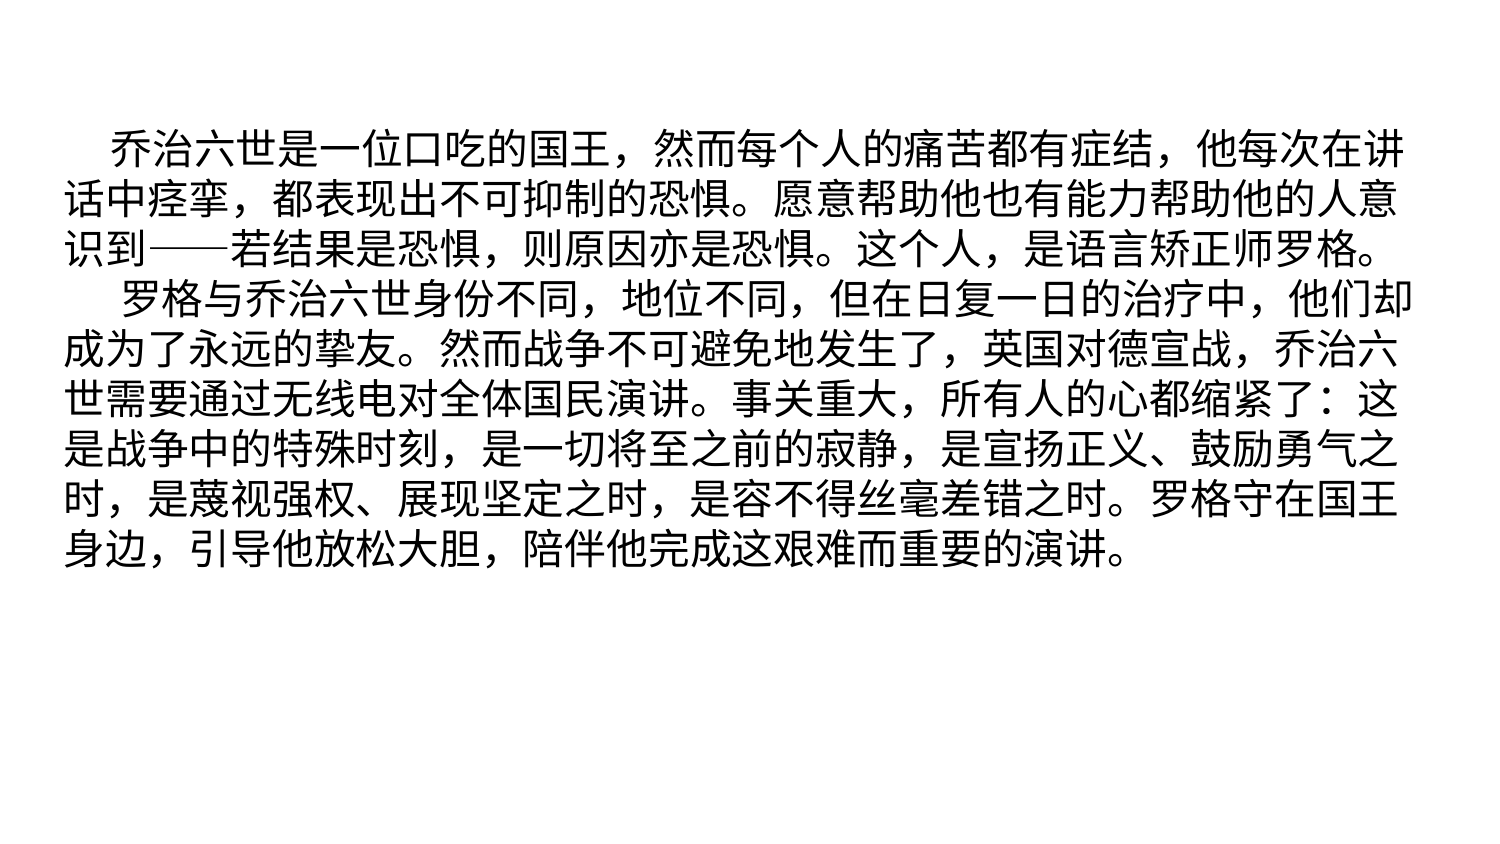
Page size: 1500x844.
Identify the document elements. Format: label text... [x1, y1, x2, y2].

list 乔治六世是一位口吃的国王，然而每个人的痛苦都有症结，他每次在讲话中痉挛，都表现出不可抑制的恐惧。愿意帮助他也有能力帮助他的人意识到——若结果是恐惧，则原因亦是恐惧。这个人，是语言矫正师罗格。 罗格与乔治六世身份不同，地位不同，但在日复一日的治疗中，他们却成为了永远的挚友。然而战争不可避免地发生了，英国对德宣战，乔治六世需要通过无线电对全体国民演讲。事关重大，所有人的心都缩紧了：这是战争中的特殊时刻，是一切将至之前的寂静，是宣扬正义、鼓励勇气之时，是蔑视强权、展现坚定之时，是容不得丝毫差错之时。罗格守在国王身边，引导他放松大胆，陪伴他完成这艰难而重要的演讲。 [48, 115, 1451, 842]
